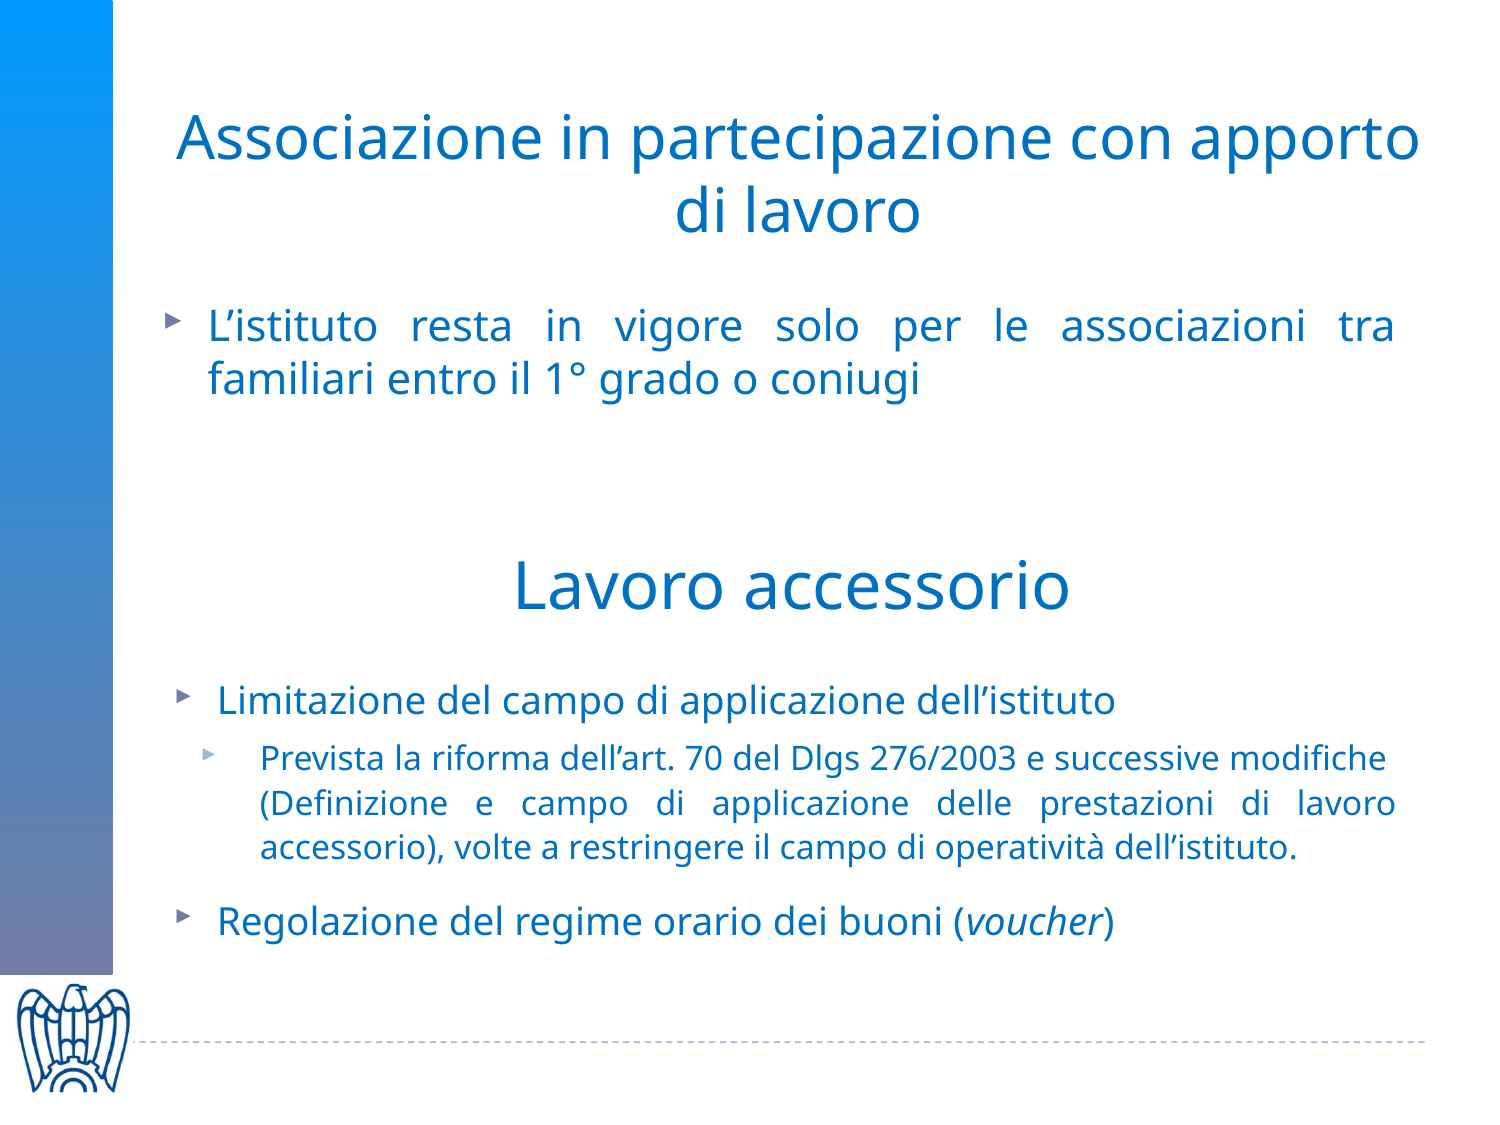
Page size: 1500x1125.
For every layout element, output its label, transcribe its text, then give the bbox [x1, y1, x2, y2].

text_box [0, 0, 113, 974]
list Limitazione del campo di applicazione dell’istituto Prevista la riforma dell’art. 70 del Dlgs 276/2003 e successive modifiche (Definizione e campo di applicazione delle prestazioni di lavoro accessorio), volte a restringere il campo di operatività dell’istituto. Regolazione del regime orario dei buoni (voucher) [159, 668, 1412, 965]
text_box L’istituto resta in vigore solo per le associazioni tra familiari entro il 1° grado o coniugi [147, 290, 1412, 457]
text_box Associazione in partecipazione con apporto di lavoro [159, 89, 1439, 253]
picture [0, 974, 134, 1113]
text_box Lavoro accessorio [159, 467, 1427, 631]
